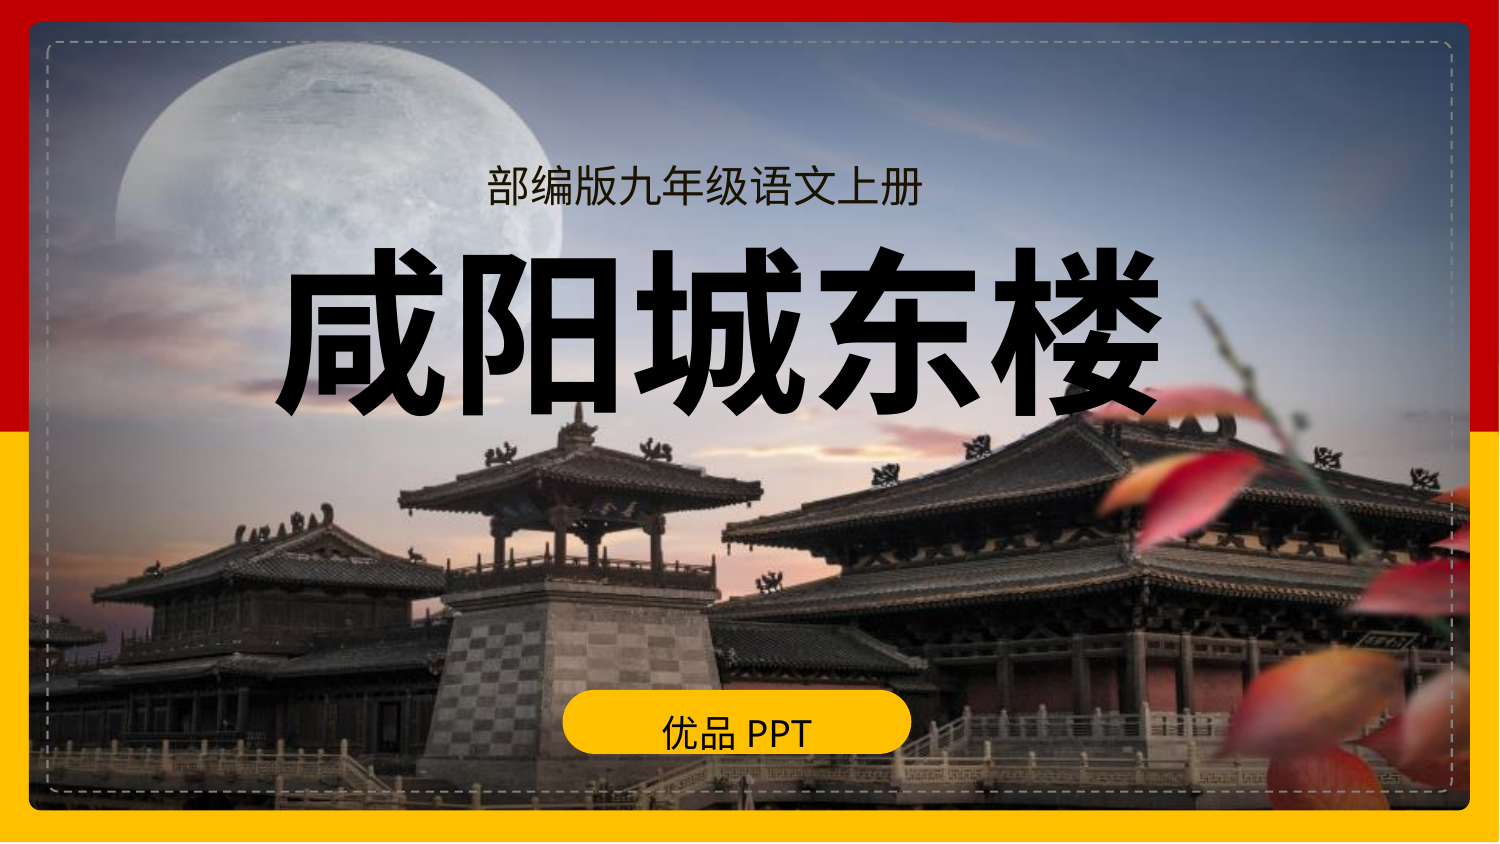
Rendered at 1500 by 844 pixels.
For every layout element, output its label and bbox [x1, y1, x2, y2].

text_box [0, 0, 1499, 839]
